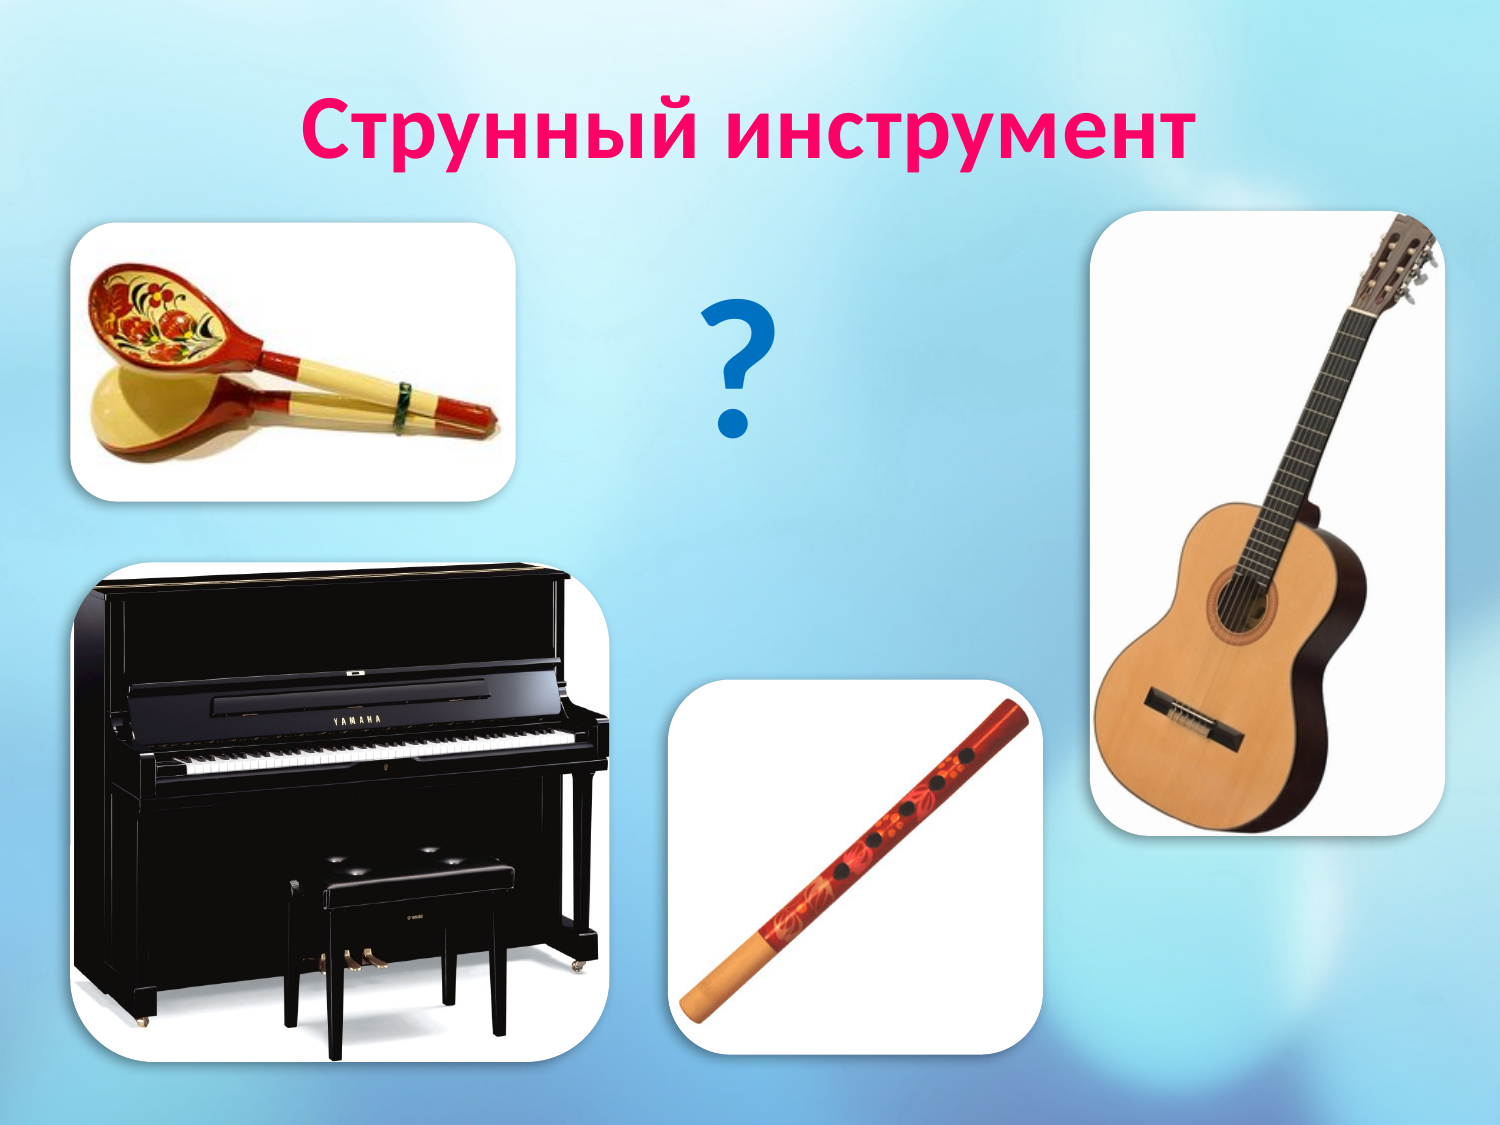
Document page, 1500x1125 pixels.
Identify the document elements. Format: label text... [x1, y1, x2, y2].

picture [667, 679, 1044, 1055]
picture [1089, 210, 1446, 837]
title Струнный инструмент [75, 45, 1425, 200]
picture [70, 222, 516, 502]
text_box ? [632, 222, 844, 493]
picture [70, 562, 610, 1063]
